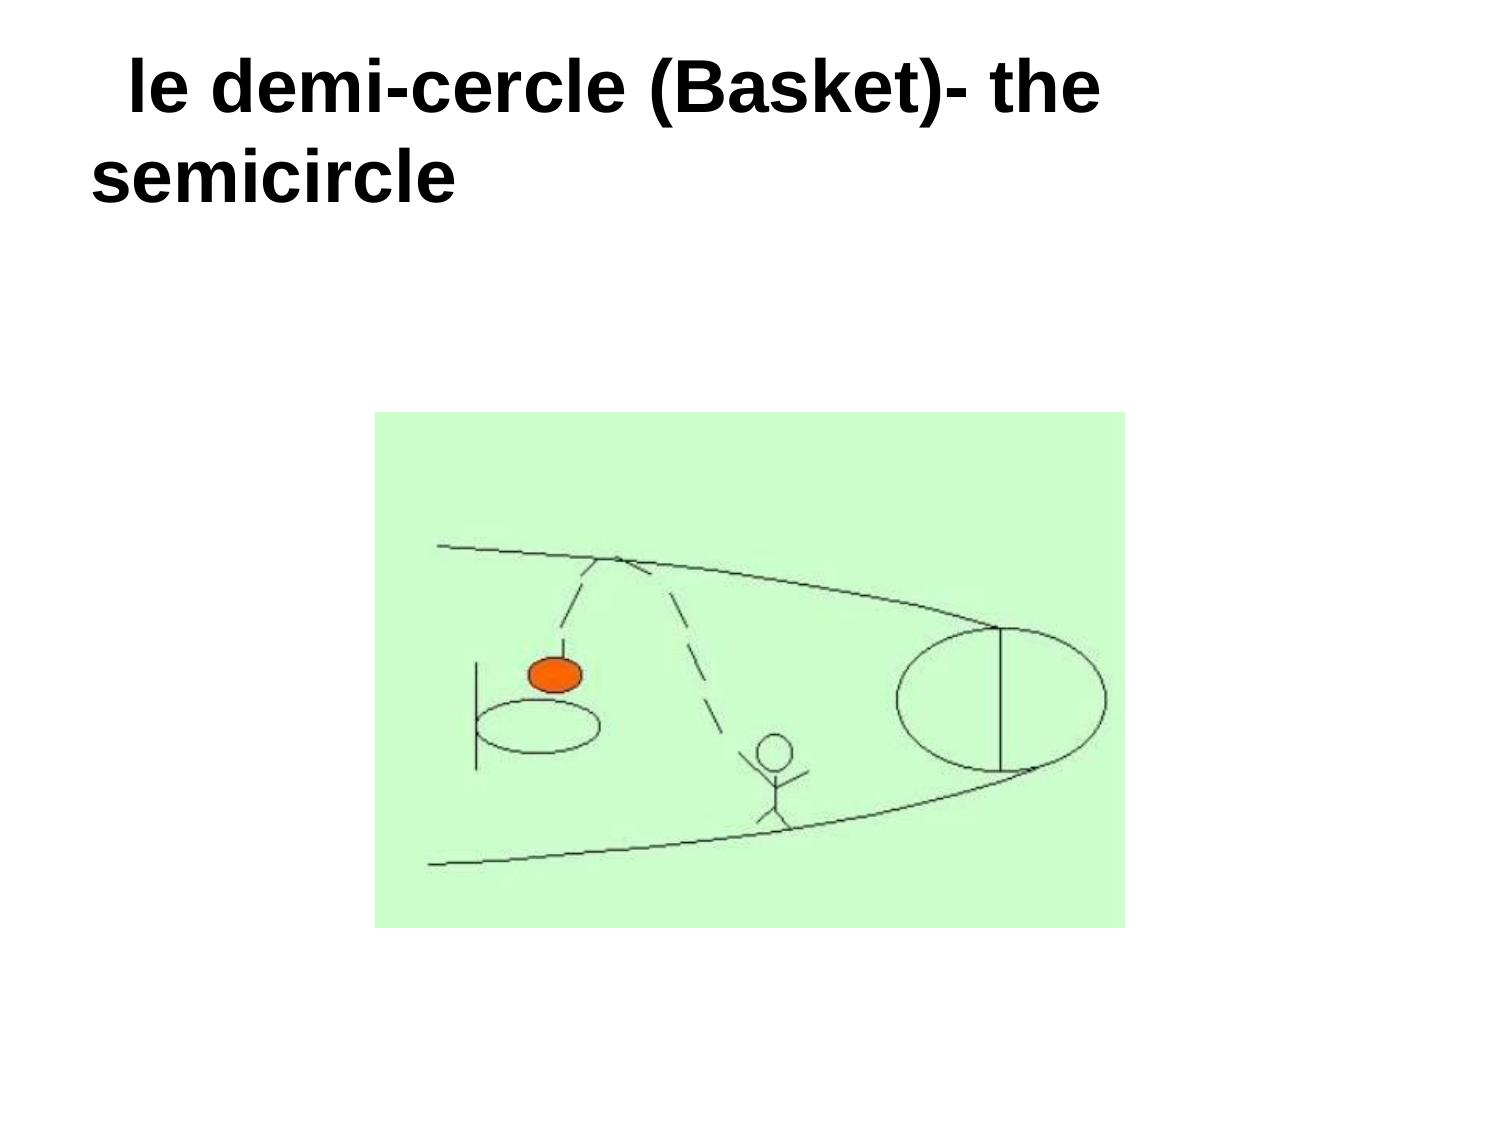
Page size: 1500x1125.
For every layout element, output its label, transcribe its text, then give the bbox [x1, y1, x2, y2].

title le demi-cercle (Basket)- the semicircle [75, 14, 1425, 233]
text_box [374, 412, 1125, 928]
